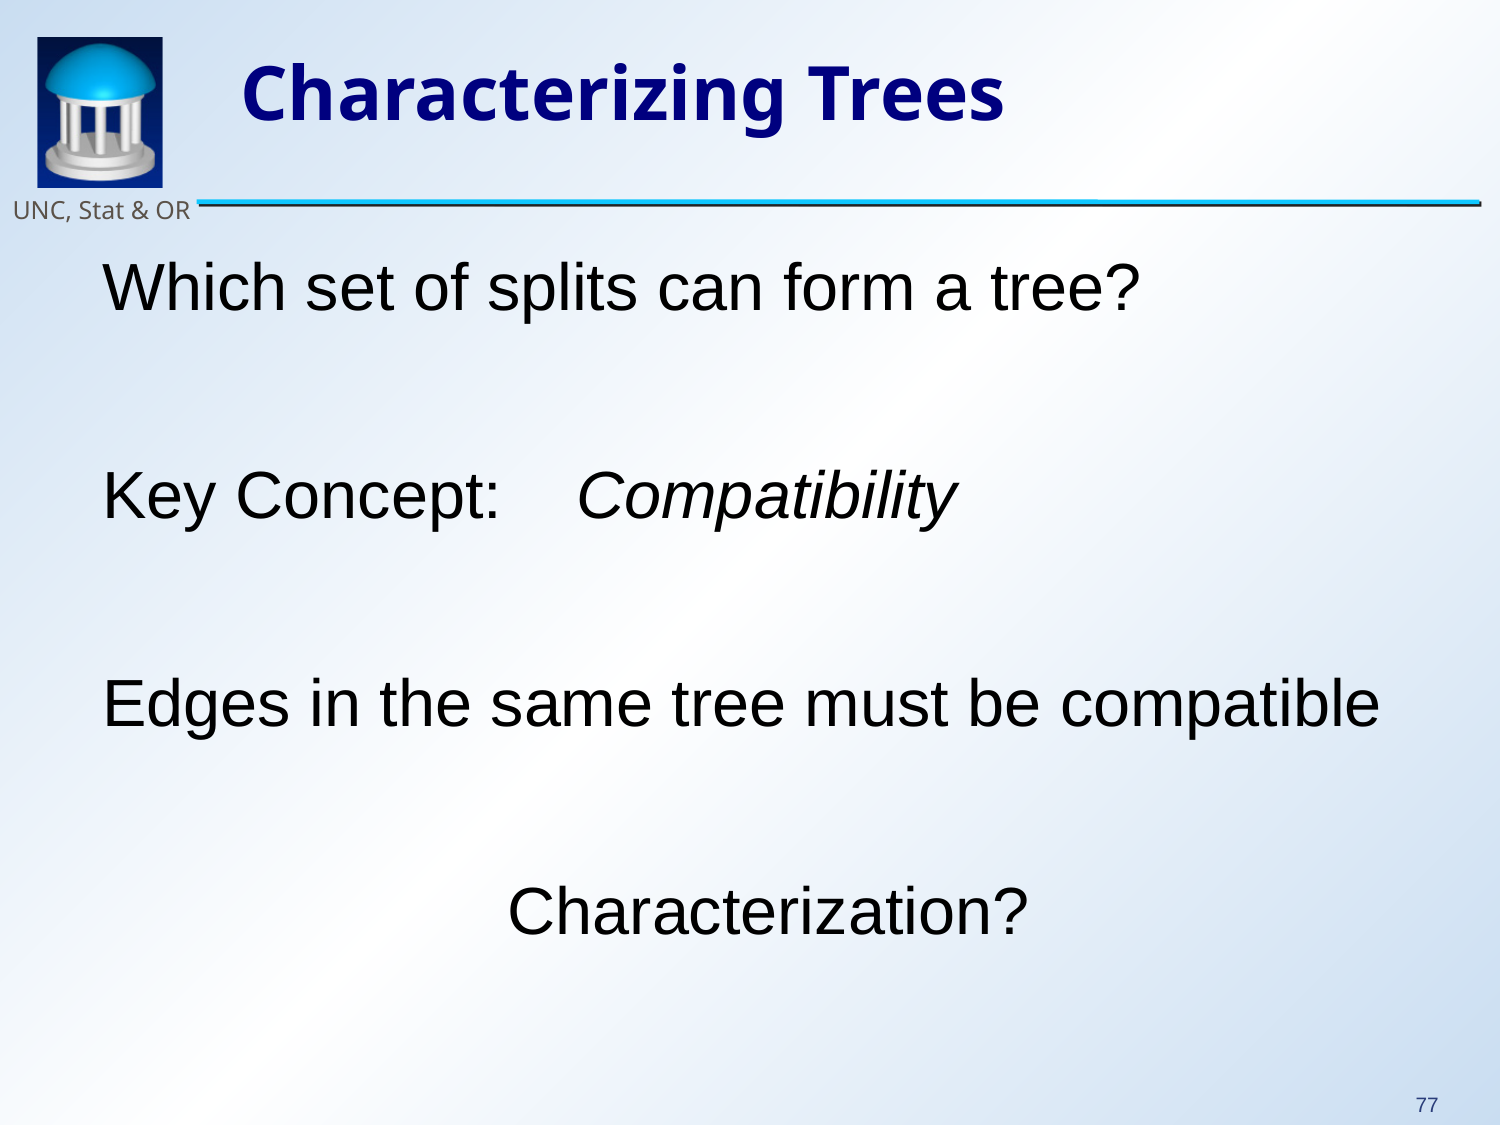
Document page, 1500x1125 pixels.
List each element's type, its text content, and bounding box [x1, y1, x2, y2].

title Characterizing Trees [224, 24, 1438, 156]
text_box Which set of splits can form a tree? Key Concept: Compatibility Edges in the same tree must be compatible Characterization? [87, 212, 1450, 955]
